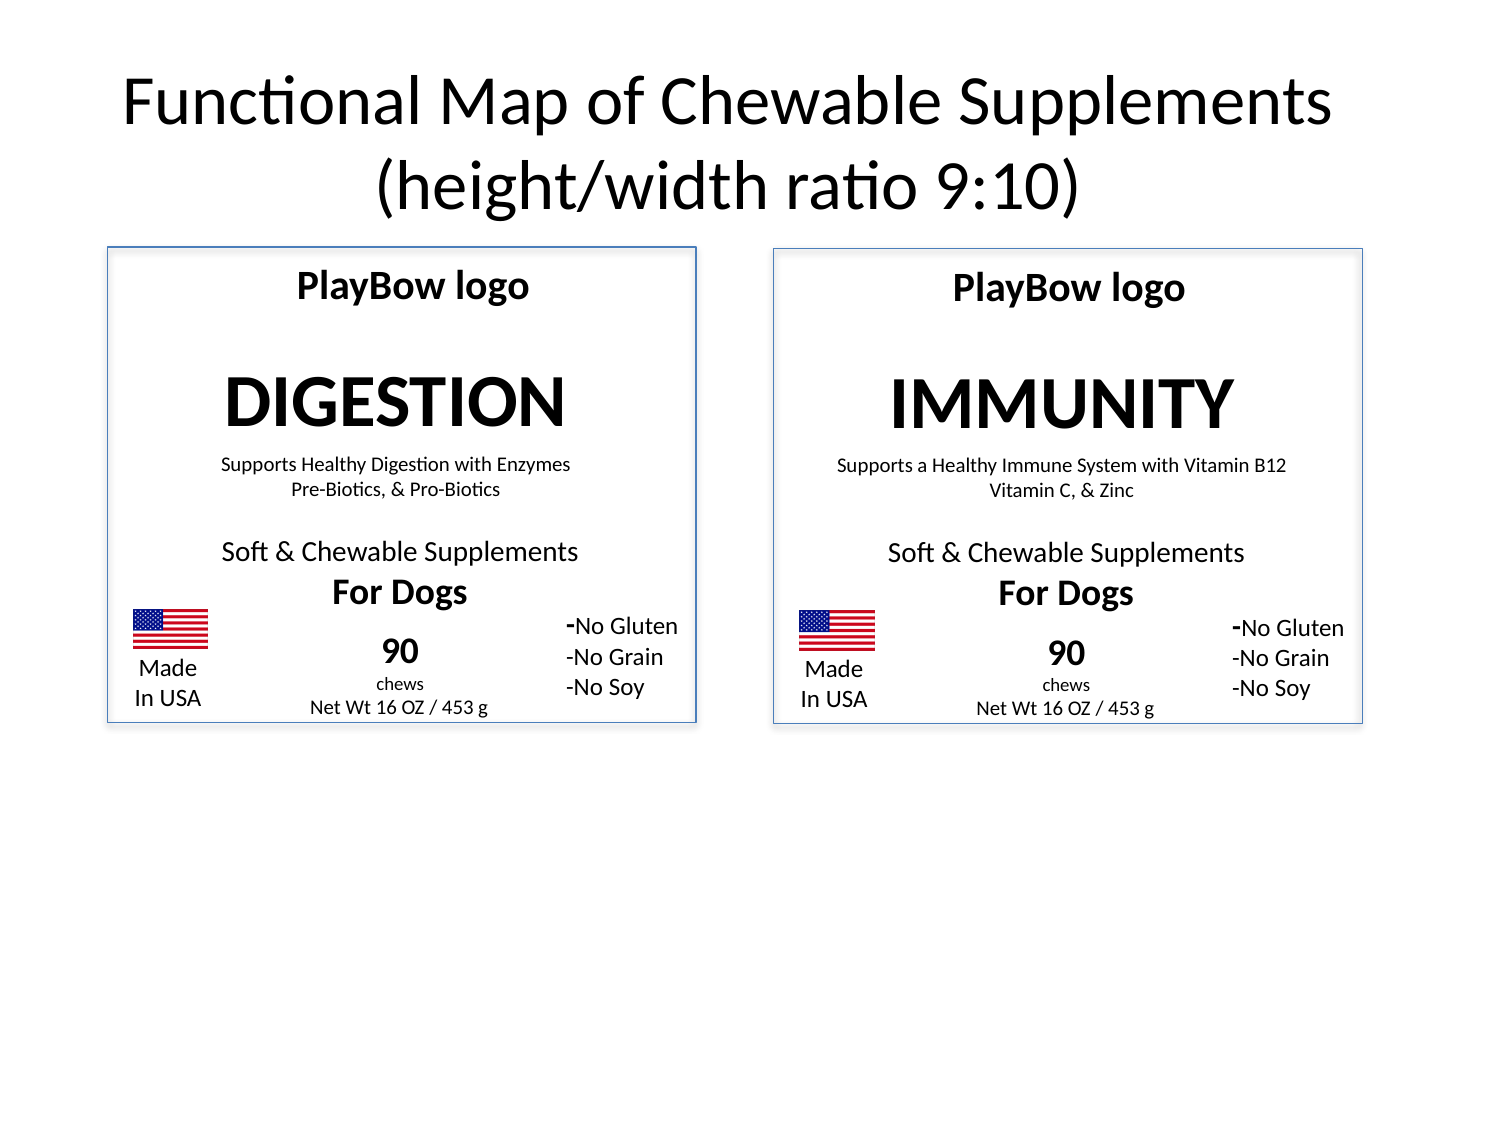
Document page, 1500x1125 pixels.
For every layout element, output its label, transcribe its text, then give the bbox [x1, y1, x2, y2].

text_box 90 chews [361, 618, 439, 702]
text_box Soft & Chewable Supplements For Dogs [872, 526, 1260, 621]
text_box [773, 248, 1363, 724]
text_box Supports a Healthy Immune System with Vitamin B12 Vitamin C, & Zinc [822, 399, 1302, 510]
text_box -No Gluten -No Grain -No Soy [551, 598, 694, 708]
text_box PlayBow logo [281, 205, 545, 316]
text_box Net Wt 16 OZ / 453 g [295, 651, 504, 727]
text_box DIGESTION [209, 344, 583, 398]
text_box PlayBow logo [937, 207, 1201, 317]
text_box IMMUNITY [874, 345, 1250, 399]
text_box 90 chews [1027, 620, 1105, 703]
text_box Soft & Chewable Supplements For Dogs [206, 524, 594, 620]
text_box Made In USA [119, 609, 217, 754]
picture [798, 610, 875, 651]
title Functional Map of Chewable Supplements (height/width ratio 9:10) [53, 45, 1404, 233]
picture [132, 608, 209, 649]
text_box Made In USA [785, 610, 883, 756]
text_box [107, 246, 697, 723]
text_box Net Wt 16 OZ / 453 g [961, 652, 1170, 728]
text_box Supports Healthy Digestion with Enzymes Pre-Biotics, & Pro-Biotics [206, 398, 586, 508]
text_box -No Gluten -No Grain -No Soy [1217, 599, 1360, 709]
